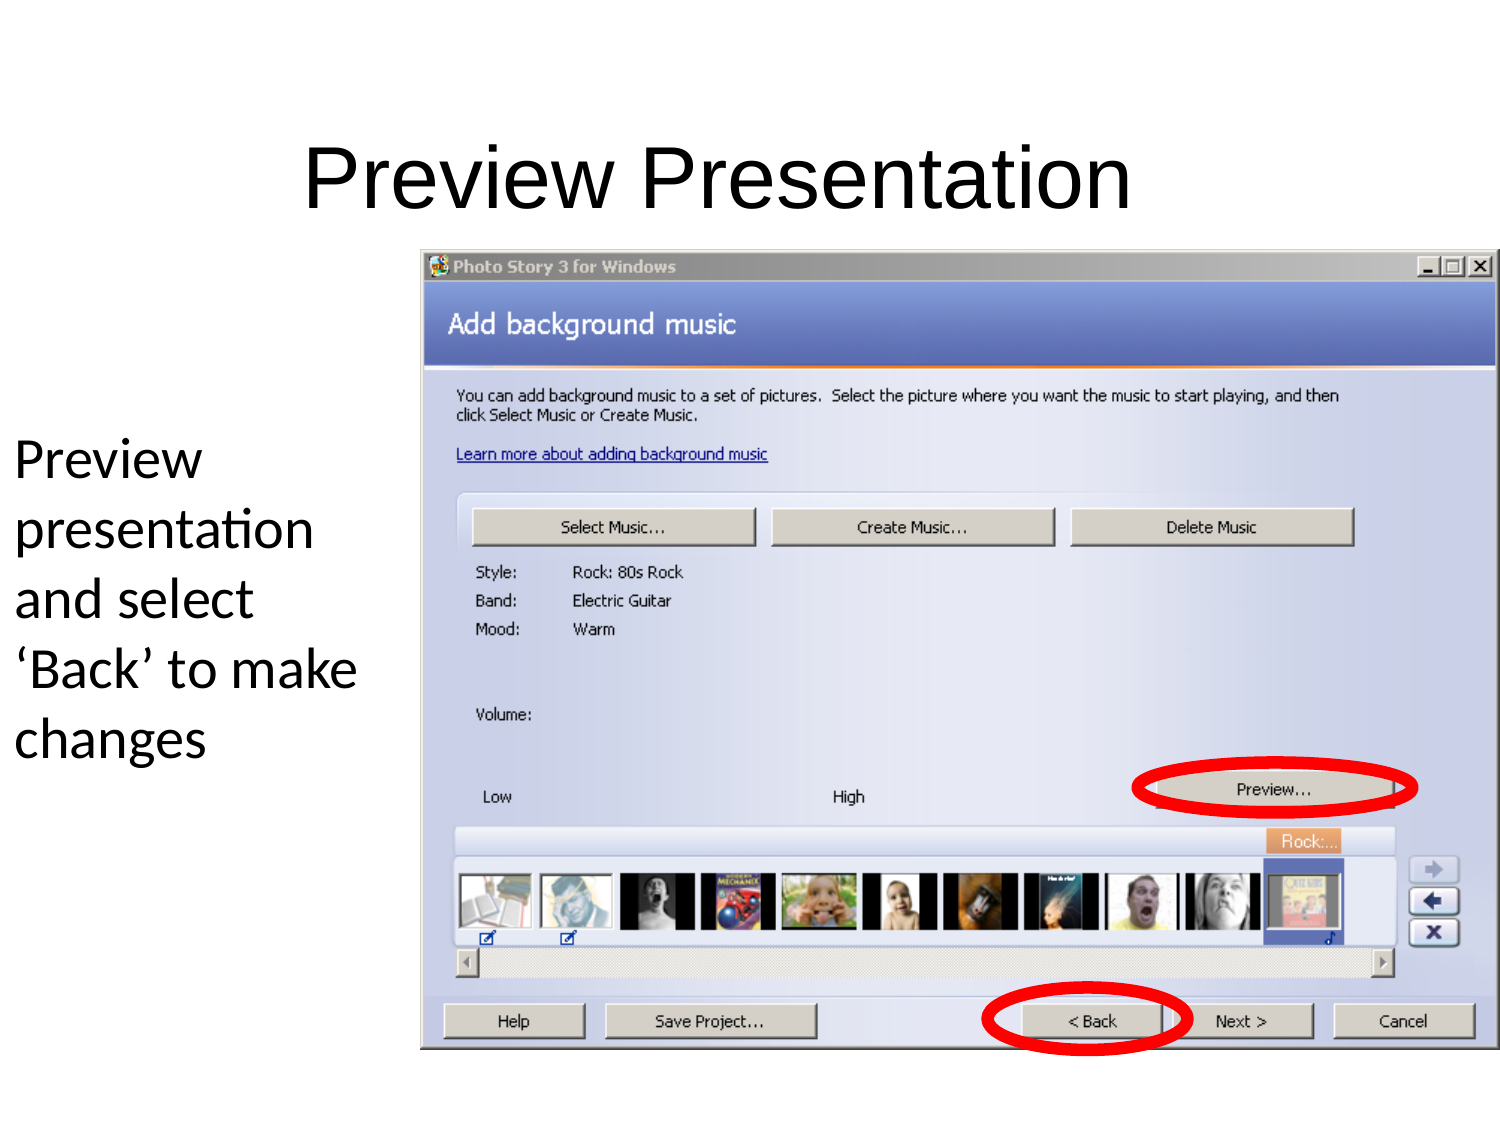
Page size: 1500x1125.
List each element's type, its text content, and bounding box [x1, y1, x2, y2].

title Preview Presentation [287, 112, 1425, 235]
text_box Preview presentation and select ‘Back’ to make changes [0, 412, 375, 778]
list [420, 249, 1500, 1051]
